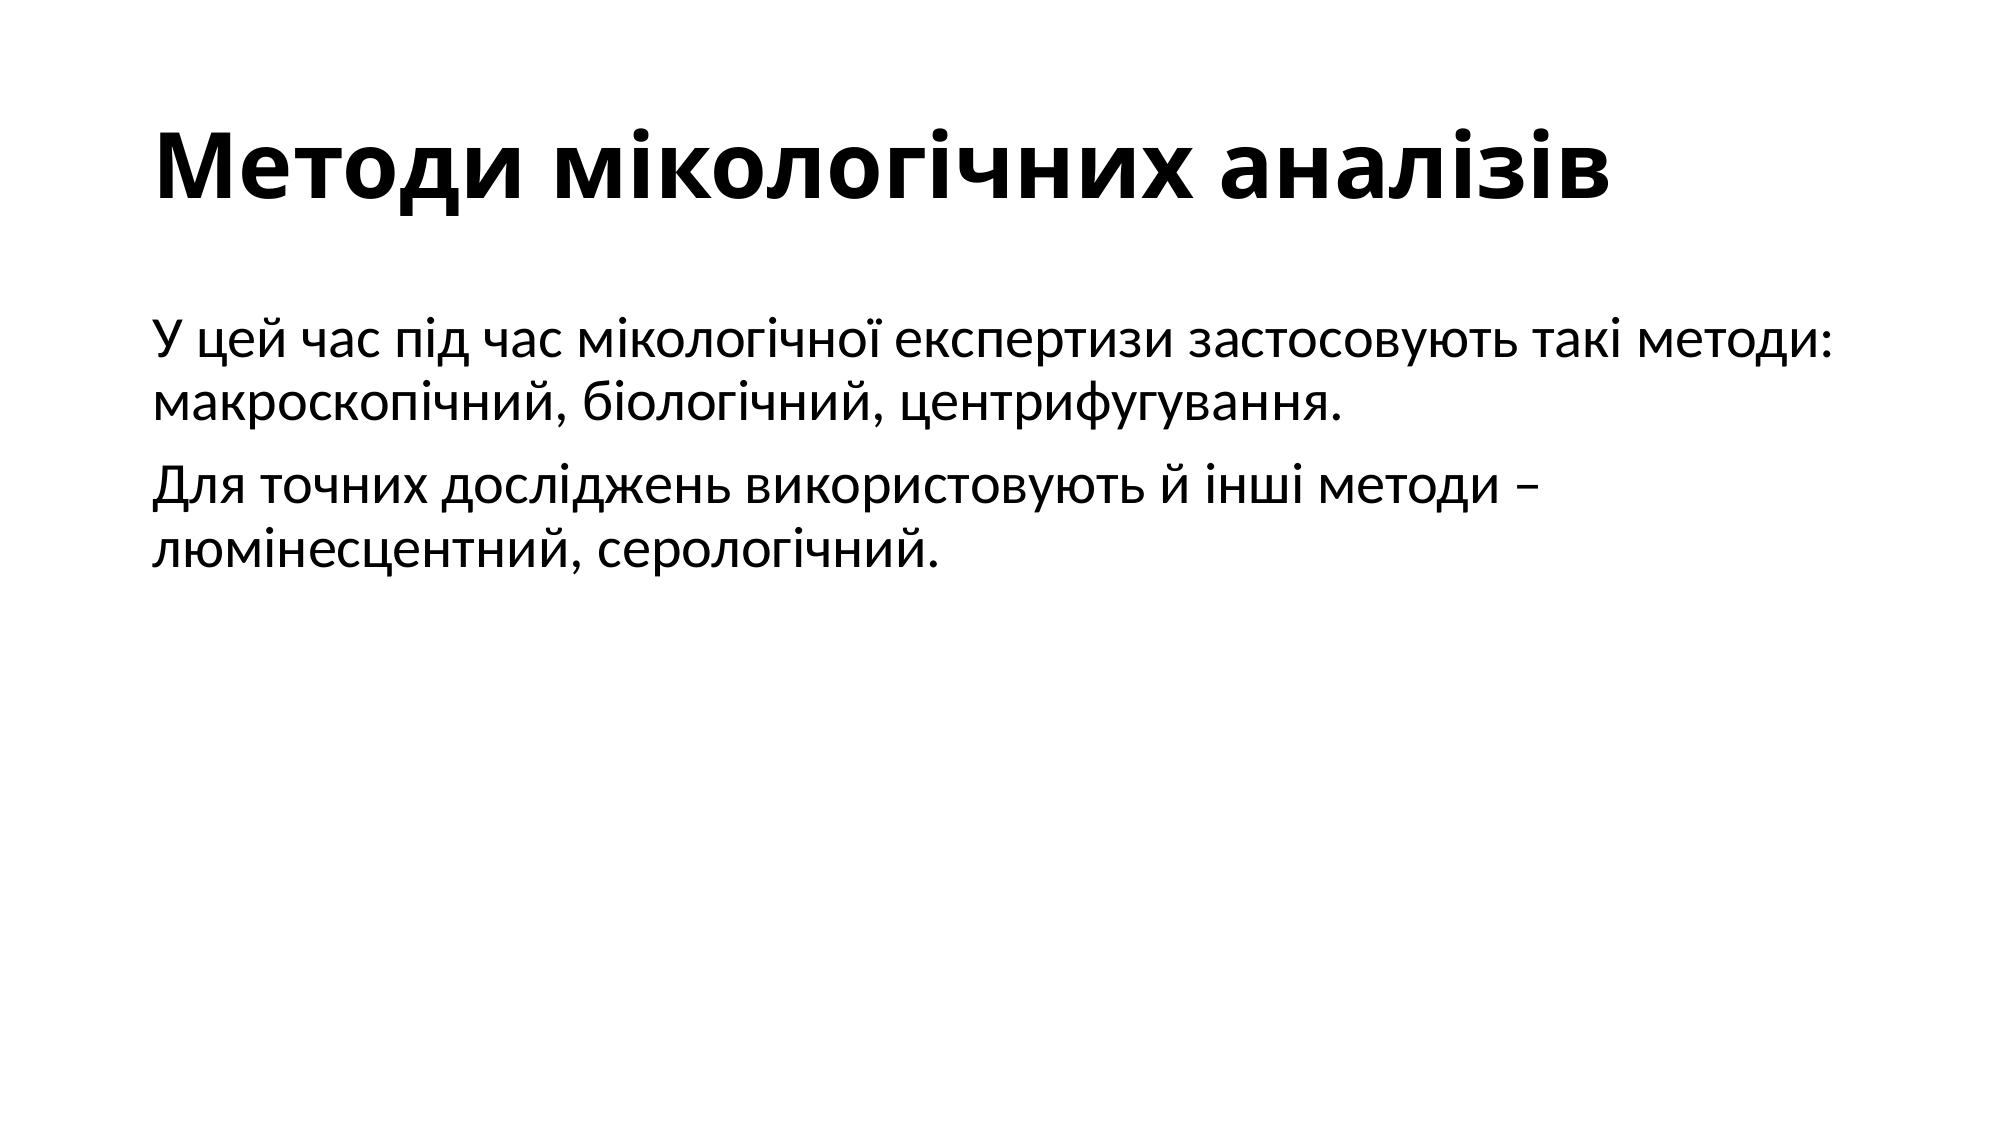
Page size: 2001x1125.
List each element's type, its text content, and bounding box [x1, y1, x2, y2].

list У цей час під час мікологічної експертизи застосовують такі методи: макроскопічний, біологічний, центрифугування. Для точних досліджень використовують й інші методи – люмінесцентний, серологічний. [137, 299, 1863, 1014]
title Методи мікологічних аналізів [137, 59, 1863, 278]
